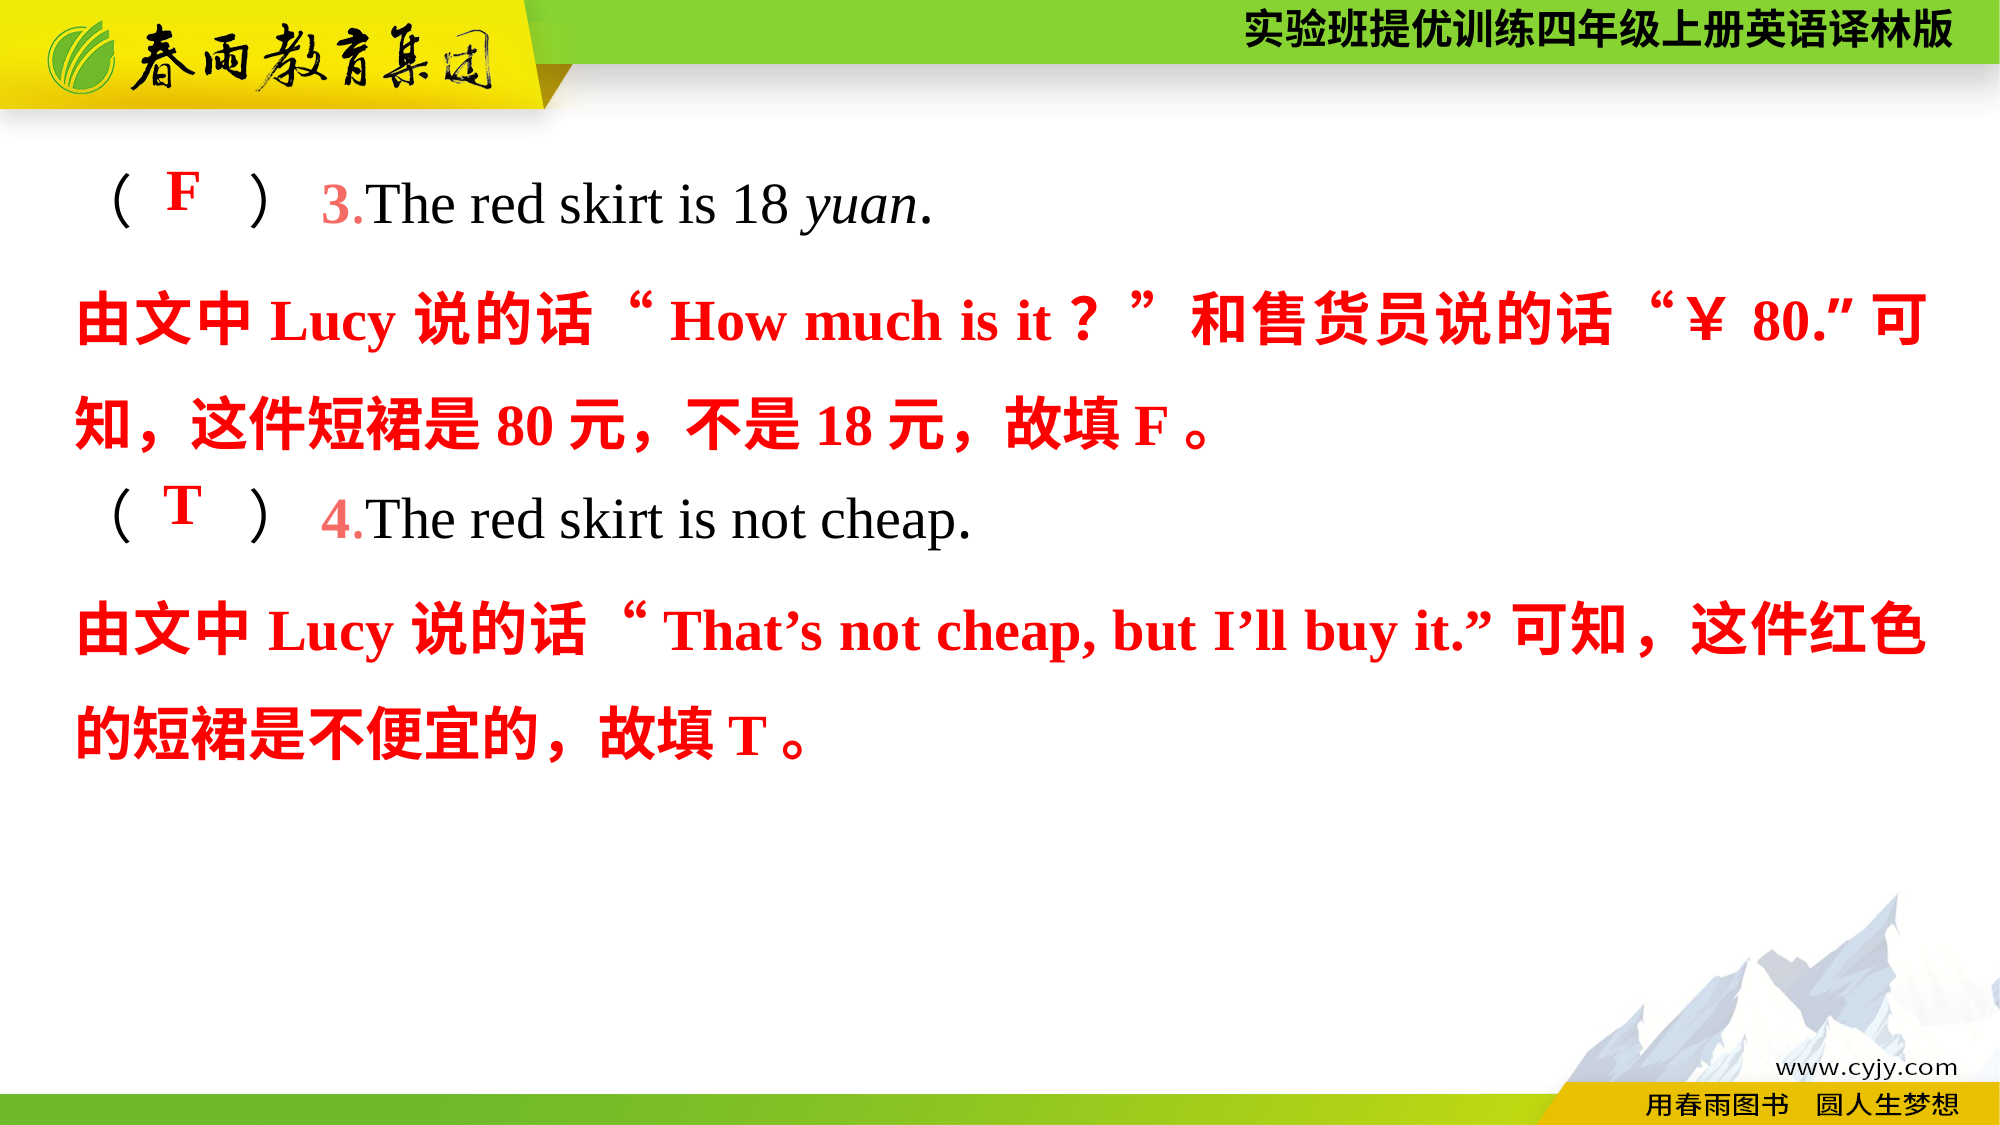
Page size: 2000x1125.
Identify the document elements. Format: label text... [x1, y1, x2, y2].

list （ ）3.The red skirt is 18 yuan. （ ）4.The red skirt is not cheap. [59, 122, 1944, 239]
text_box F [151, 144, 217, 230]
list （ ）3.The red skirt is 18 yuan. （ ）4.The red skirt is not cheap. [59, 465, 1944, 549]
picture [0, 0, 2000, 1125]
text_box T [148, 458, 217, 544]
text_box 由文中Lucy说的话“That’s not cheap, but I’ll buy it.”可知，这件红色的短裙是不便宜的，故填T。 [59, 549, 1944, 775]
text_box 由文中Lucy说的话“How much is it？”和售货员说的话“￥80.”可知，这件短裙是80元，不是18元，故填F。 [59, 239, 1944, 465]
